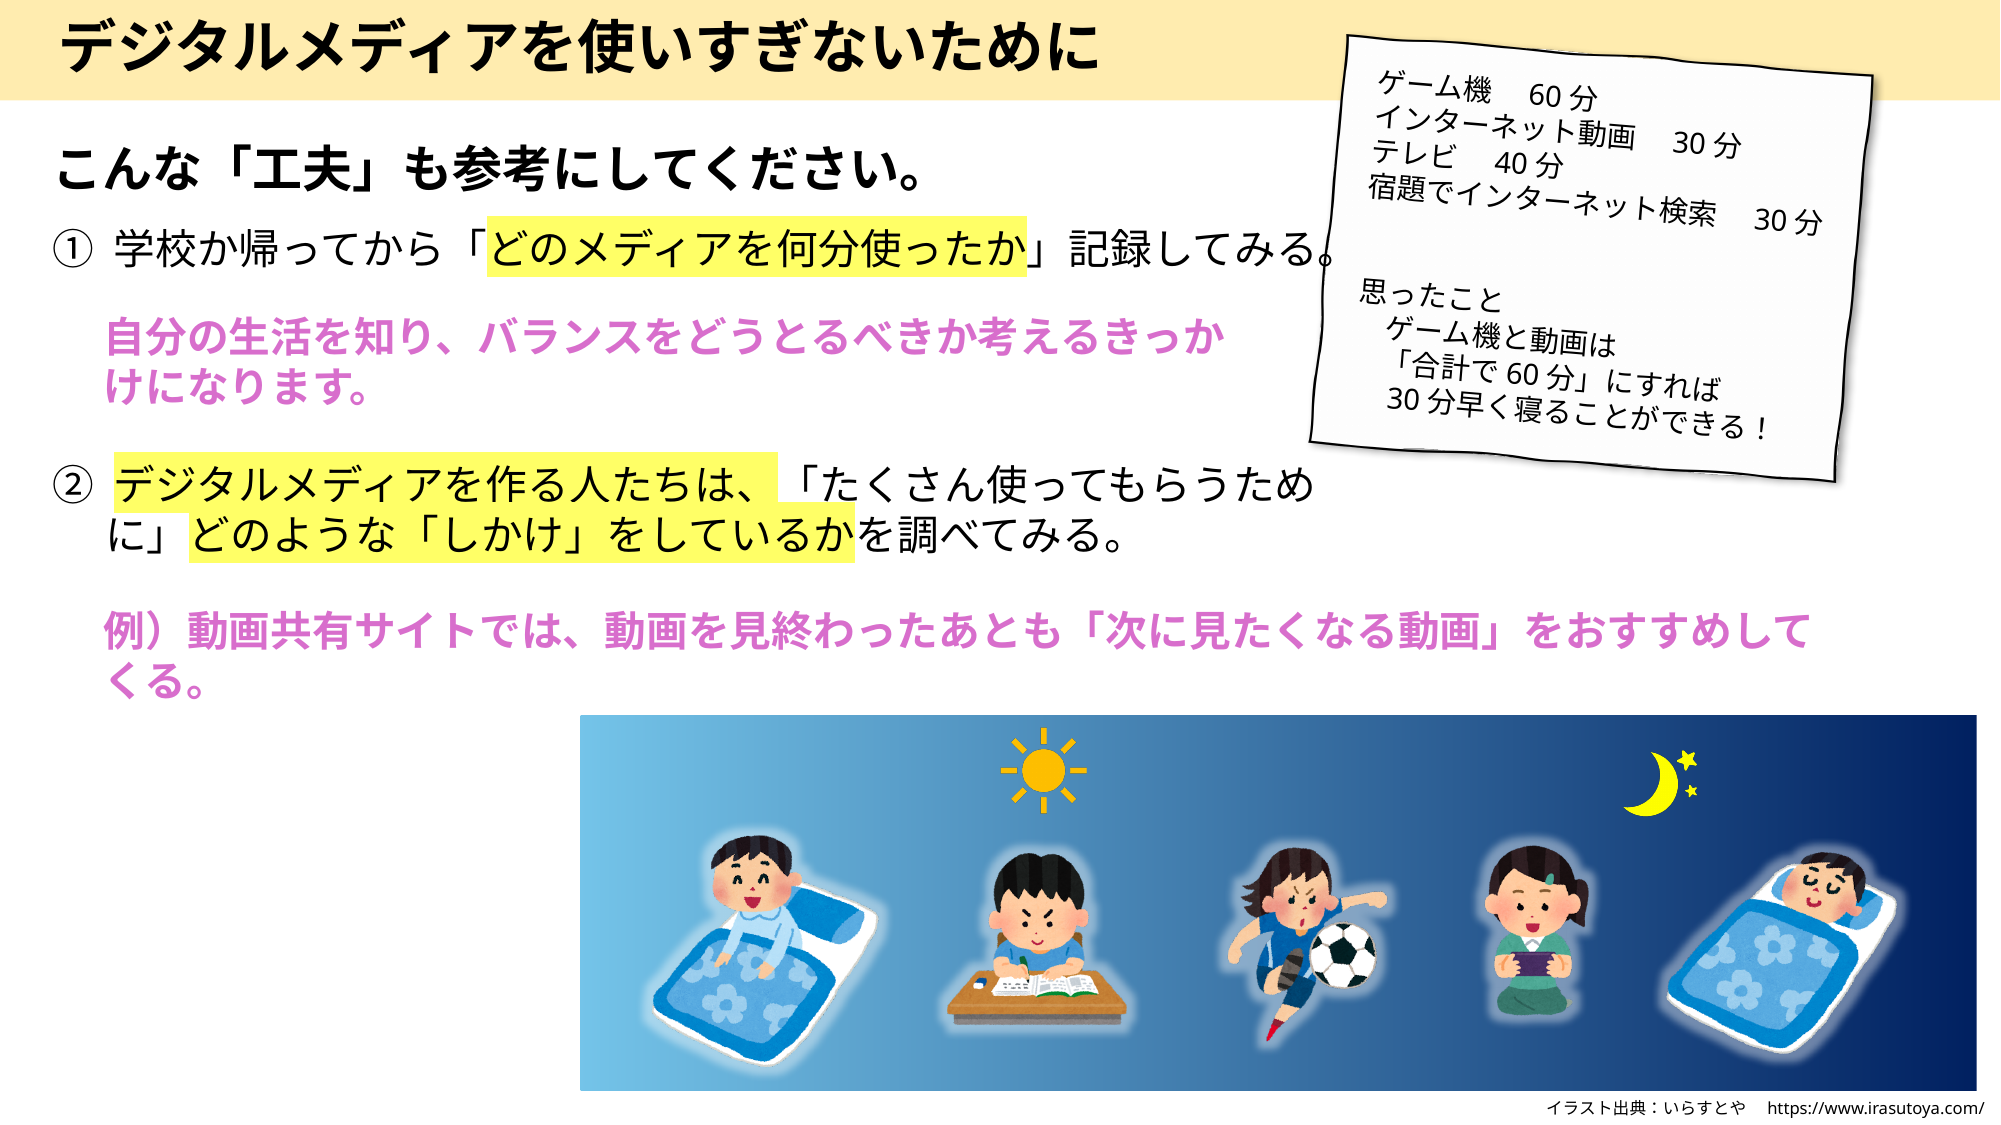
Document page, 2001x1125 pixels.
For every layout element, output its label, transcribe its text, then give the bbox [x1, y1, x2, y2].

text_box ② デジタルメディアを作る人たちは、「たくさん使ってもらうために」どのような「しかけ」をしているかを調べてみる。 [37, 451, 1333, 567]
text_box こんな「工夫」も参考にしてください。 [37, 129, 1050, 205]
text_box 自分の生活を知り、バランスをどうとるべきか考えるきっかけになります。 [87, 283, 1255, 439]
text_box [580, 711, 1978, 1092]
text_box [1308, 33, 1883, 483]
text_box ① 学校か帰ってから「どのメディアを何分使ったか」記録してみる。 [37, 215, 1308, 281]
text_box デジタルメディアを使いすぎないために [0, 0, 2000, 101]
text_box イラスト出典：いらすとや https://www.irasutoya.com/ [1301, 1090, 2000, 1125]
text_box 例）動画共有サイトでは、動画を見終わったあとも「次に見たくなる動画」をおすすめしてくる。 [87, 595, 1832, 778]
